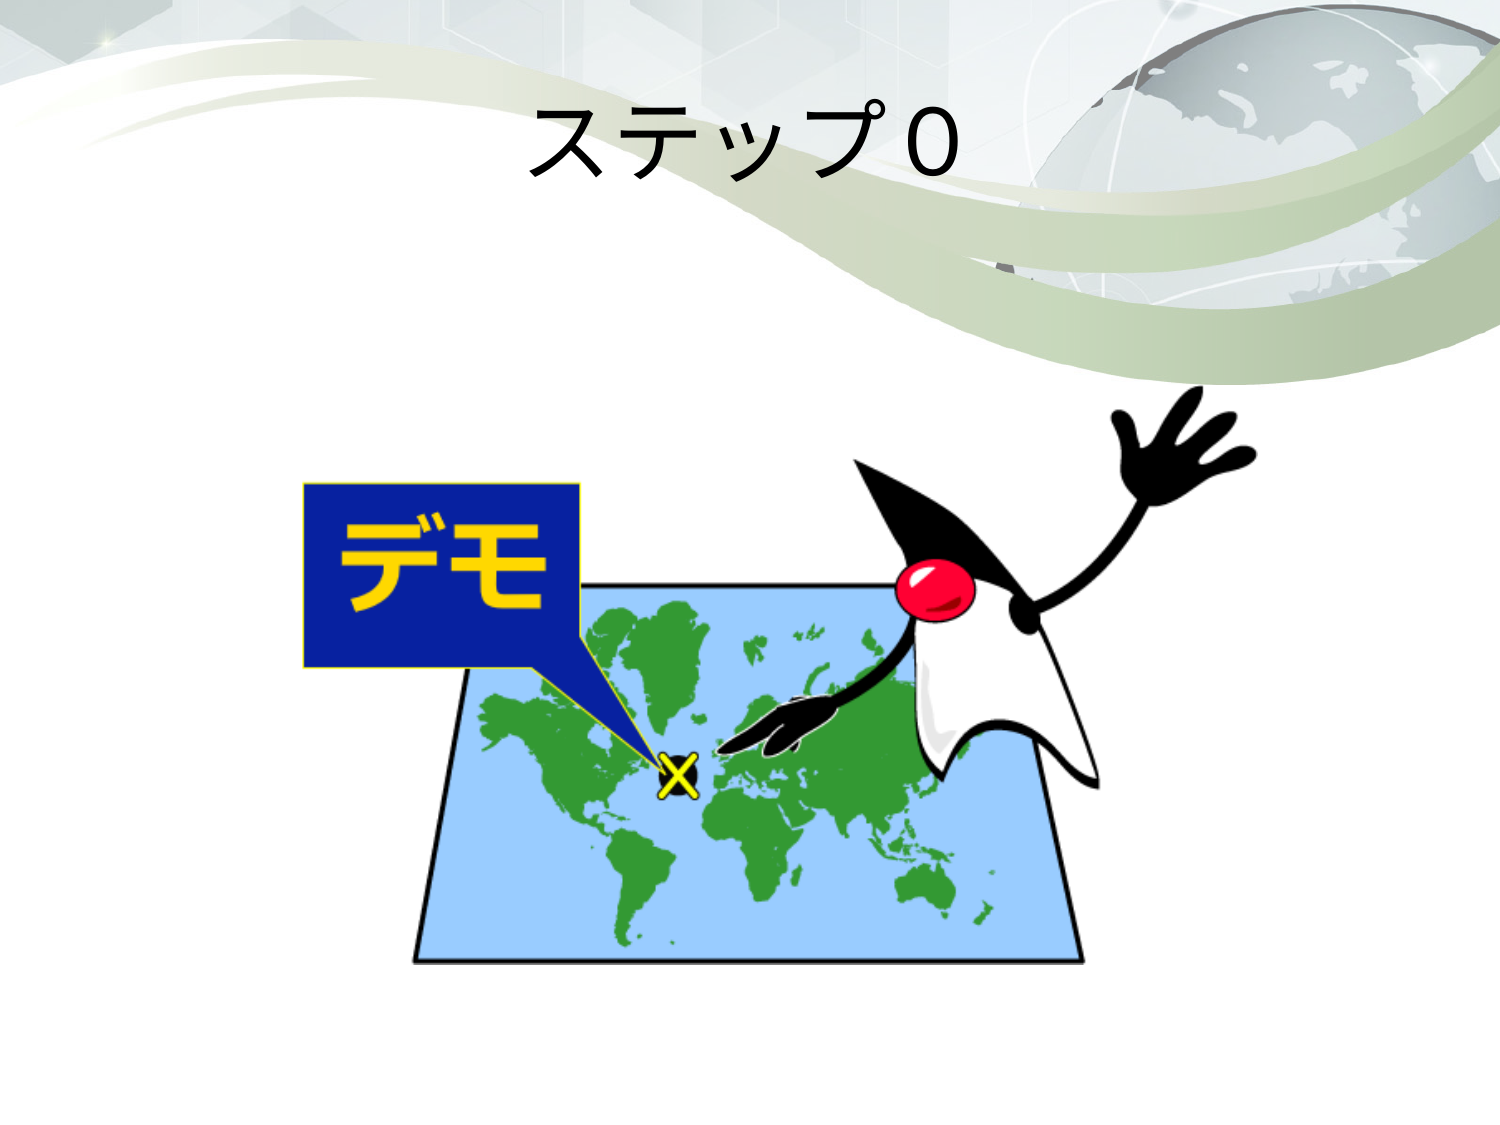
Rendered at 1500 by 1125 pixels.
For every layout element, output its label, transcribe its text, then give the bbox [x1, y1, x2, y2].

title ステップ０ [75, 45, 1425, 233]
picture [300, 385, 1259, 965]
